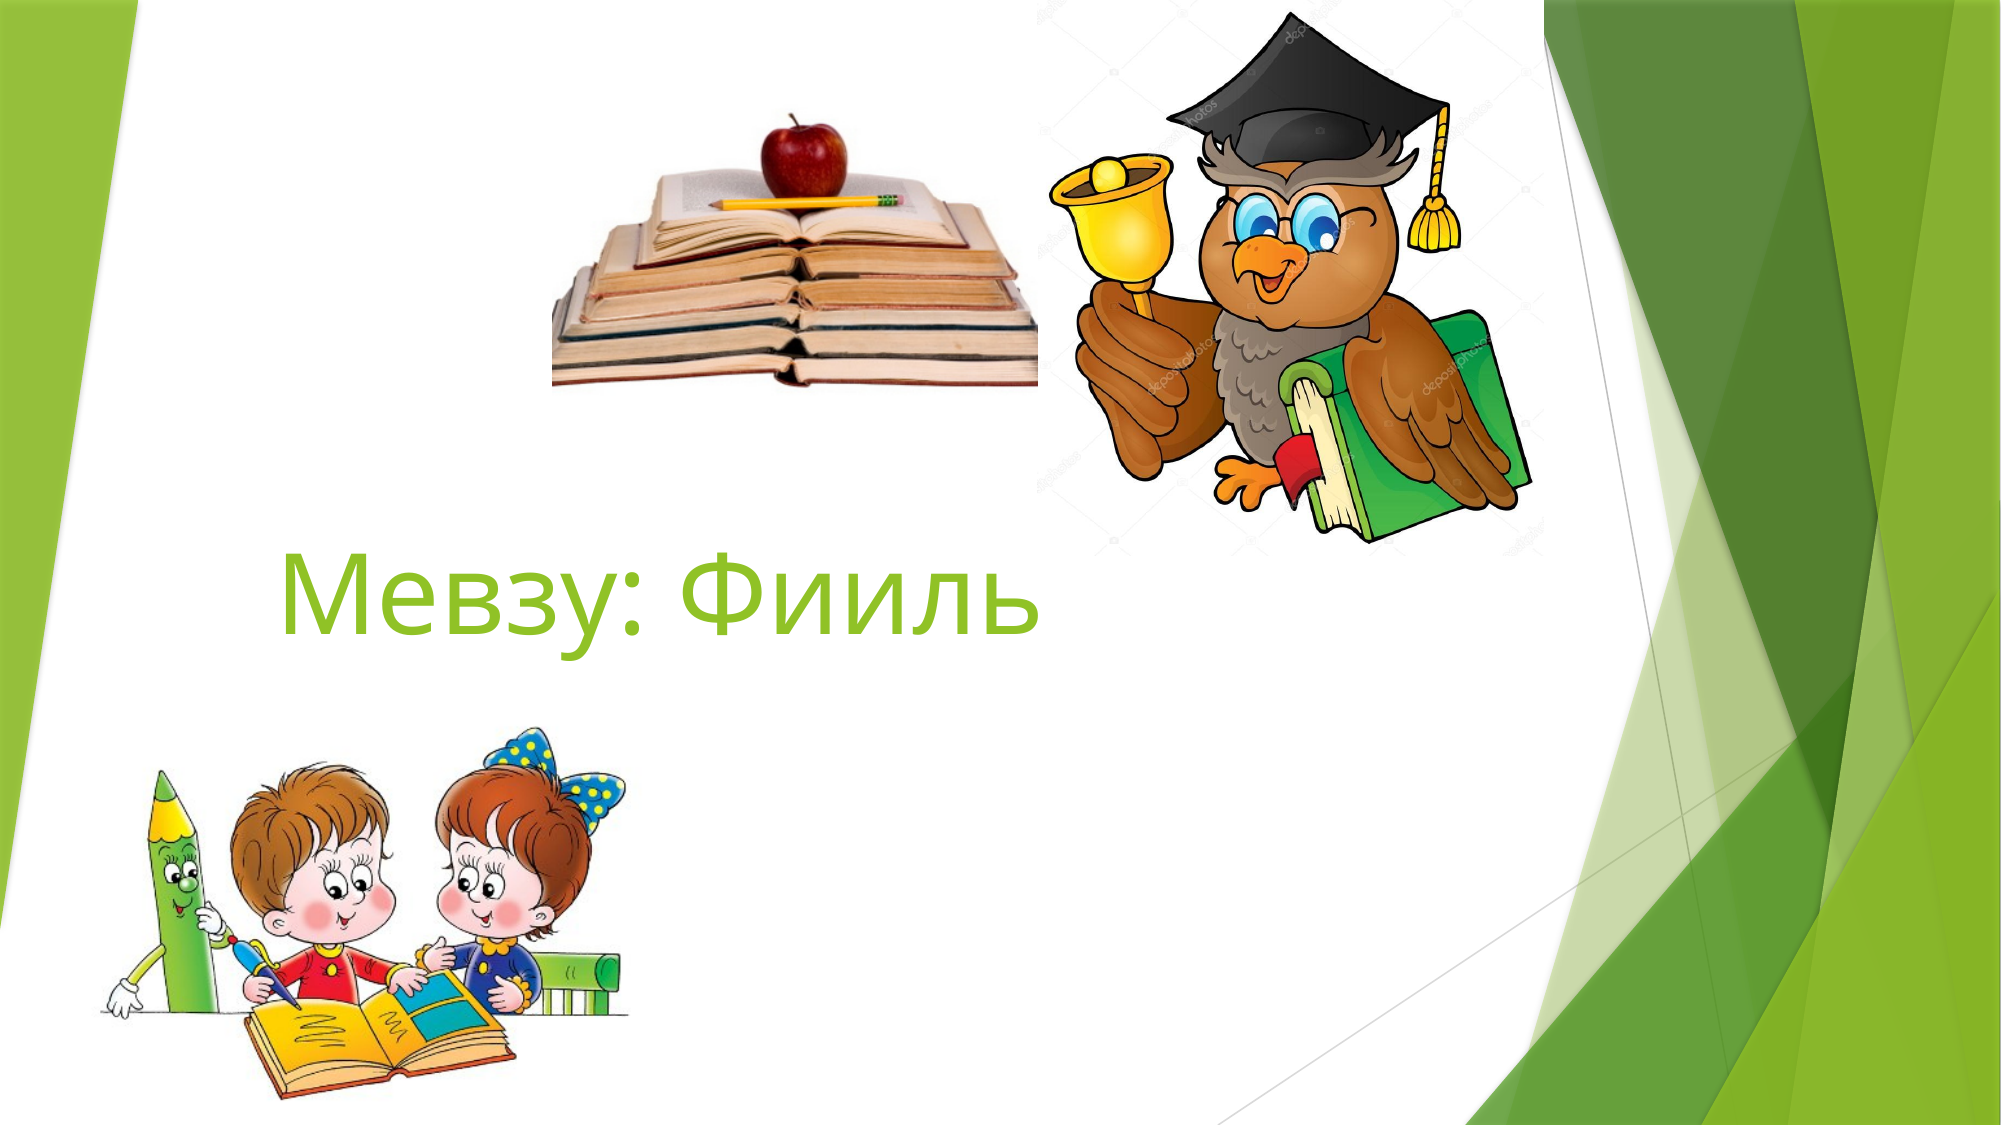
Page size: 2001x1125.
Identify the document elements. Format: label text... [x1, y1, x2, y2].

picture [551, 0, 1544, 557]
picture [81, 685, 663, 1122]
title Мевзу: Фииль [247, 202, 1060, 665]
